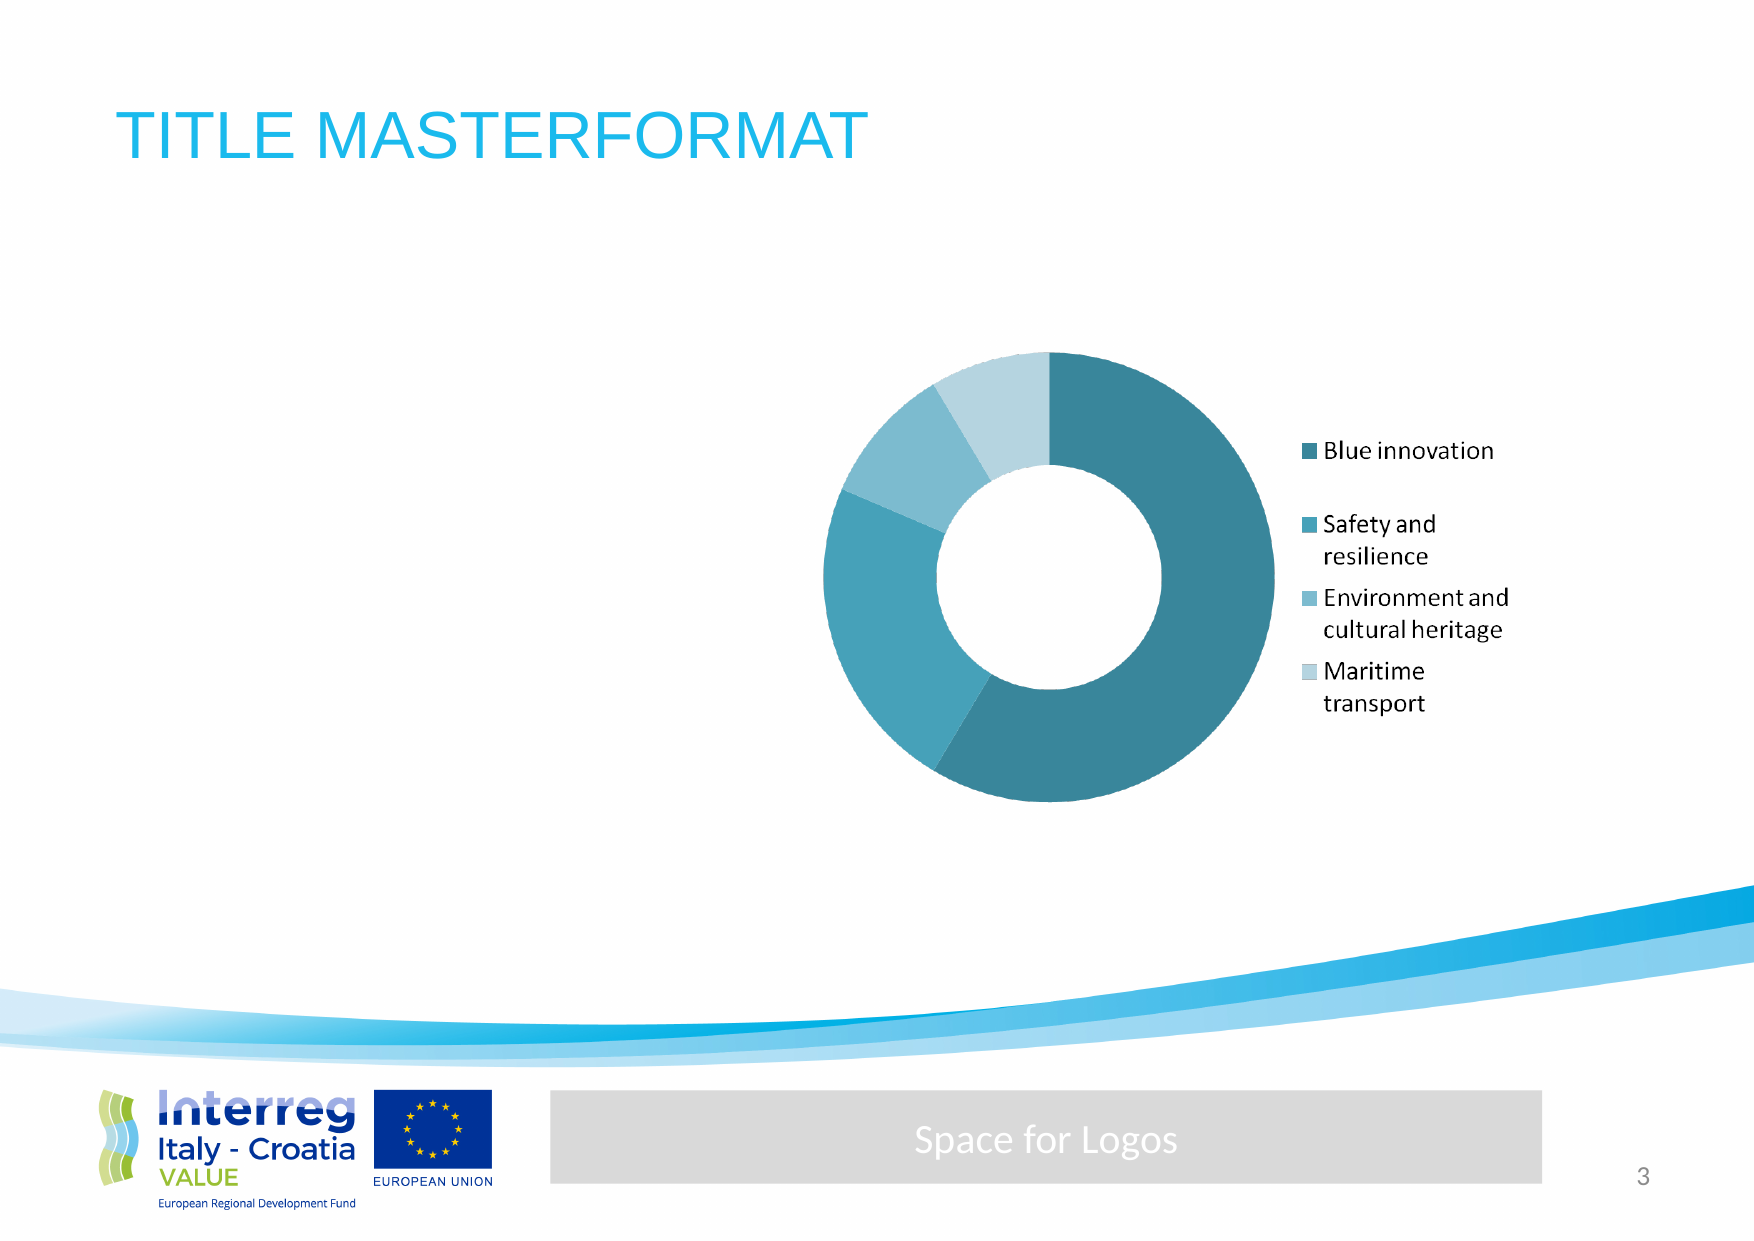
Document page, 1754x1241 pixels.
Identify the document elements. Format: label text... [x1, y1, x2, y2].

picture [0, 0, 1754, 1241]
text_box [801, 315, 1530, 839]
text_box TITLE MASTERFORMAT [97, 83, 1656, 181]
slide_number 3 [1607, 1141, 1666, 1208]
text_box Space for Logos [549, 1089, 1543, 1185]
